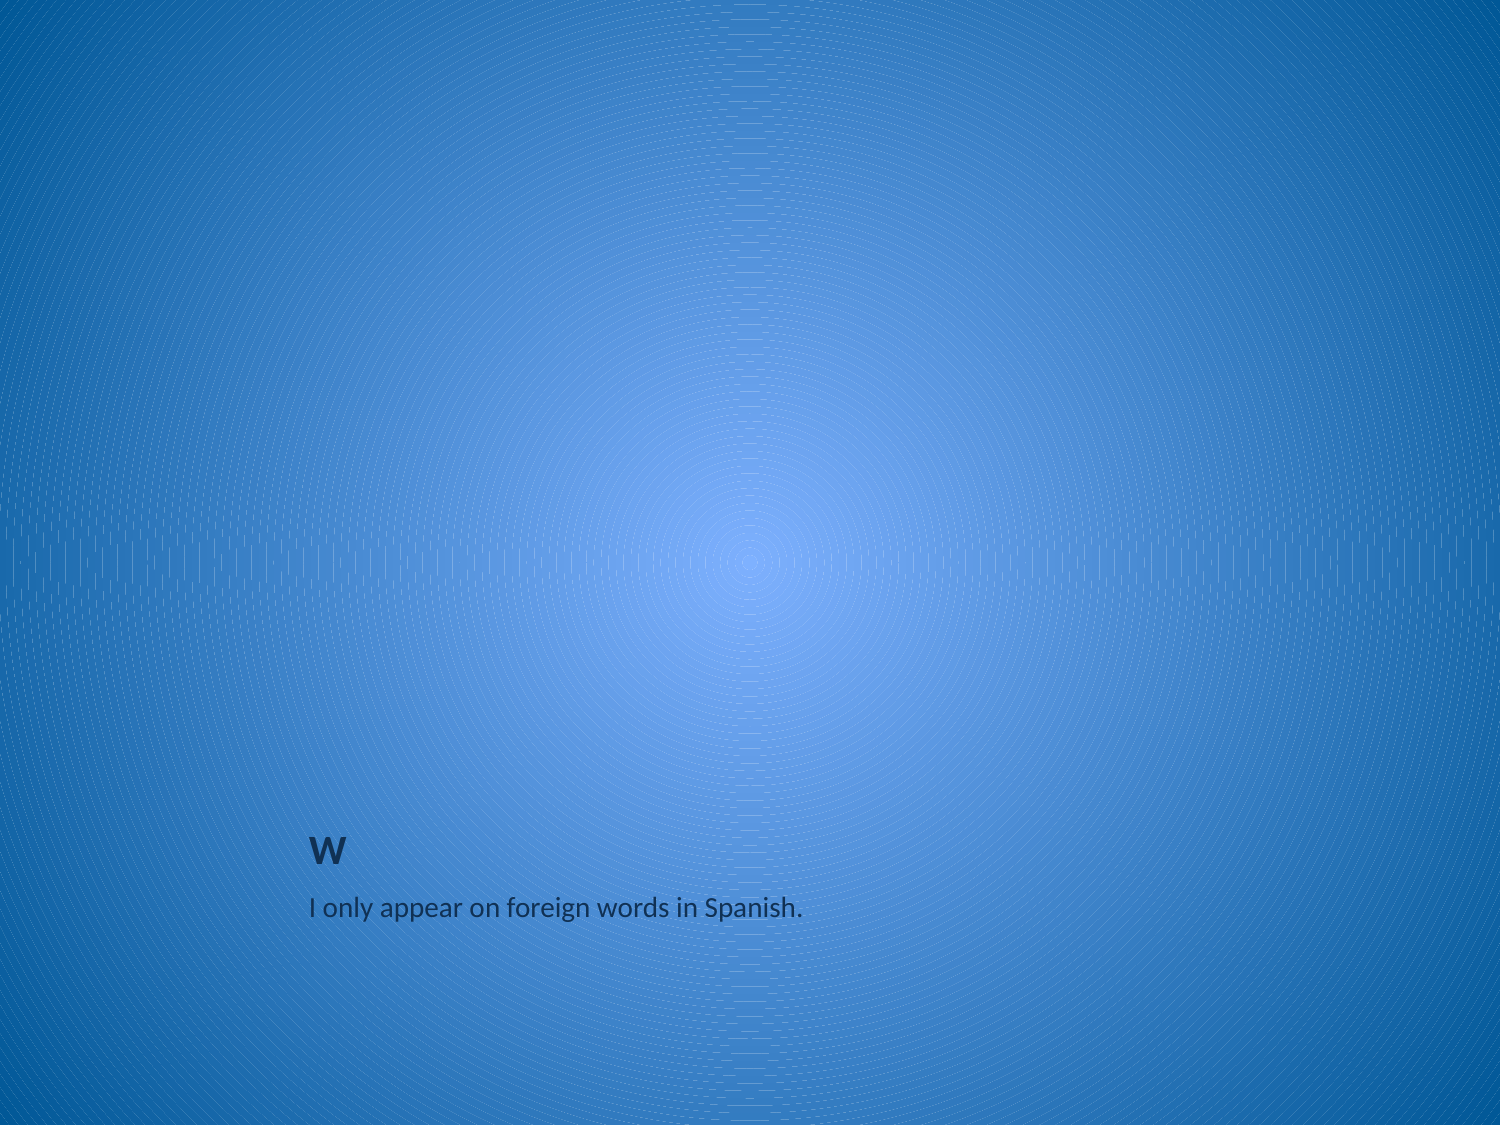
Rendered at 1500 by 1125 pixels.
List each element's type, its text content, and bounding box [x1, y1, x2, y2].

picture [293, 100, 1195, 776]
title W [294, 787, 1194, 880]
list I only appear on foreign words in Spanish. [294, 880, 1194, 1013]
